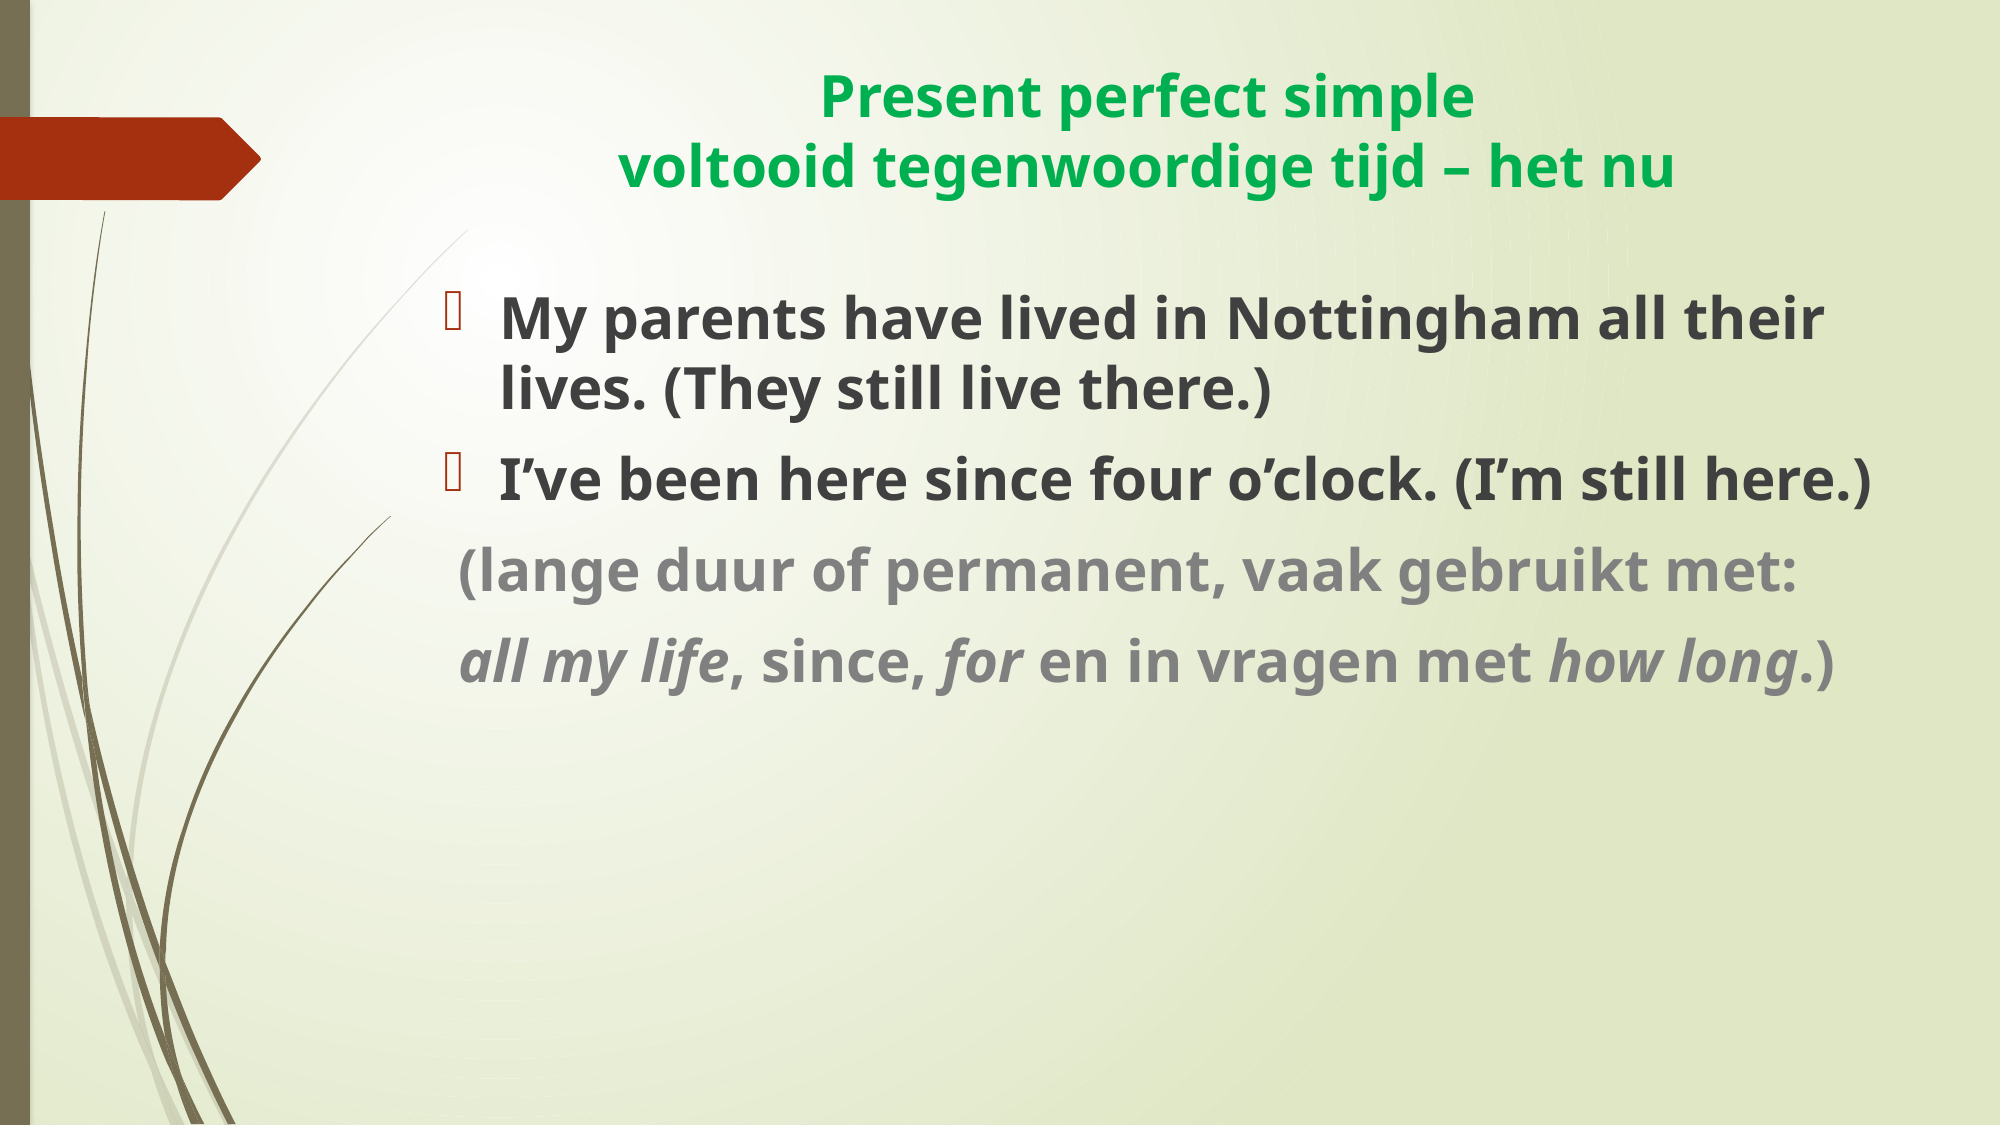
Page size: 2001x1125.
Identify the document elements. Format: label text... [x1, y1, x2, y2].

list My parents have lived in Nottingham all their lives. (They still live there.) I’ve been here since four o’clock. (I’m still here.) (lange duur of permanent, vaak gebruikt met: all my life, since, for en in vragen met how long.) [428, 273, 1888, 970]
title Present perfect simple voltooid tegenwoordige tijd – het nu [408, 52, 1888, 220]
